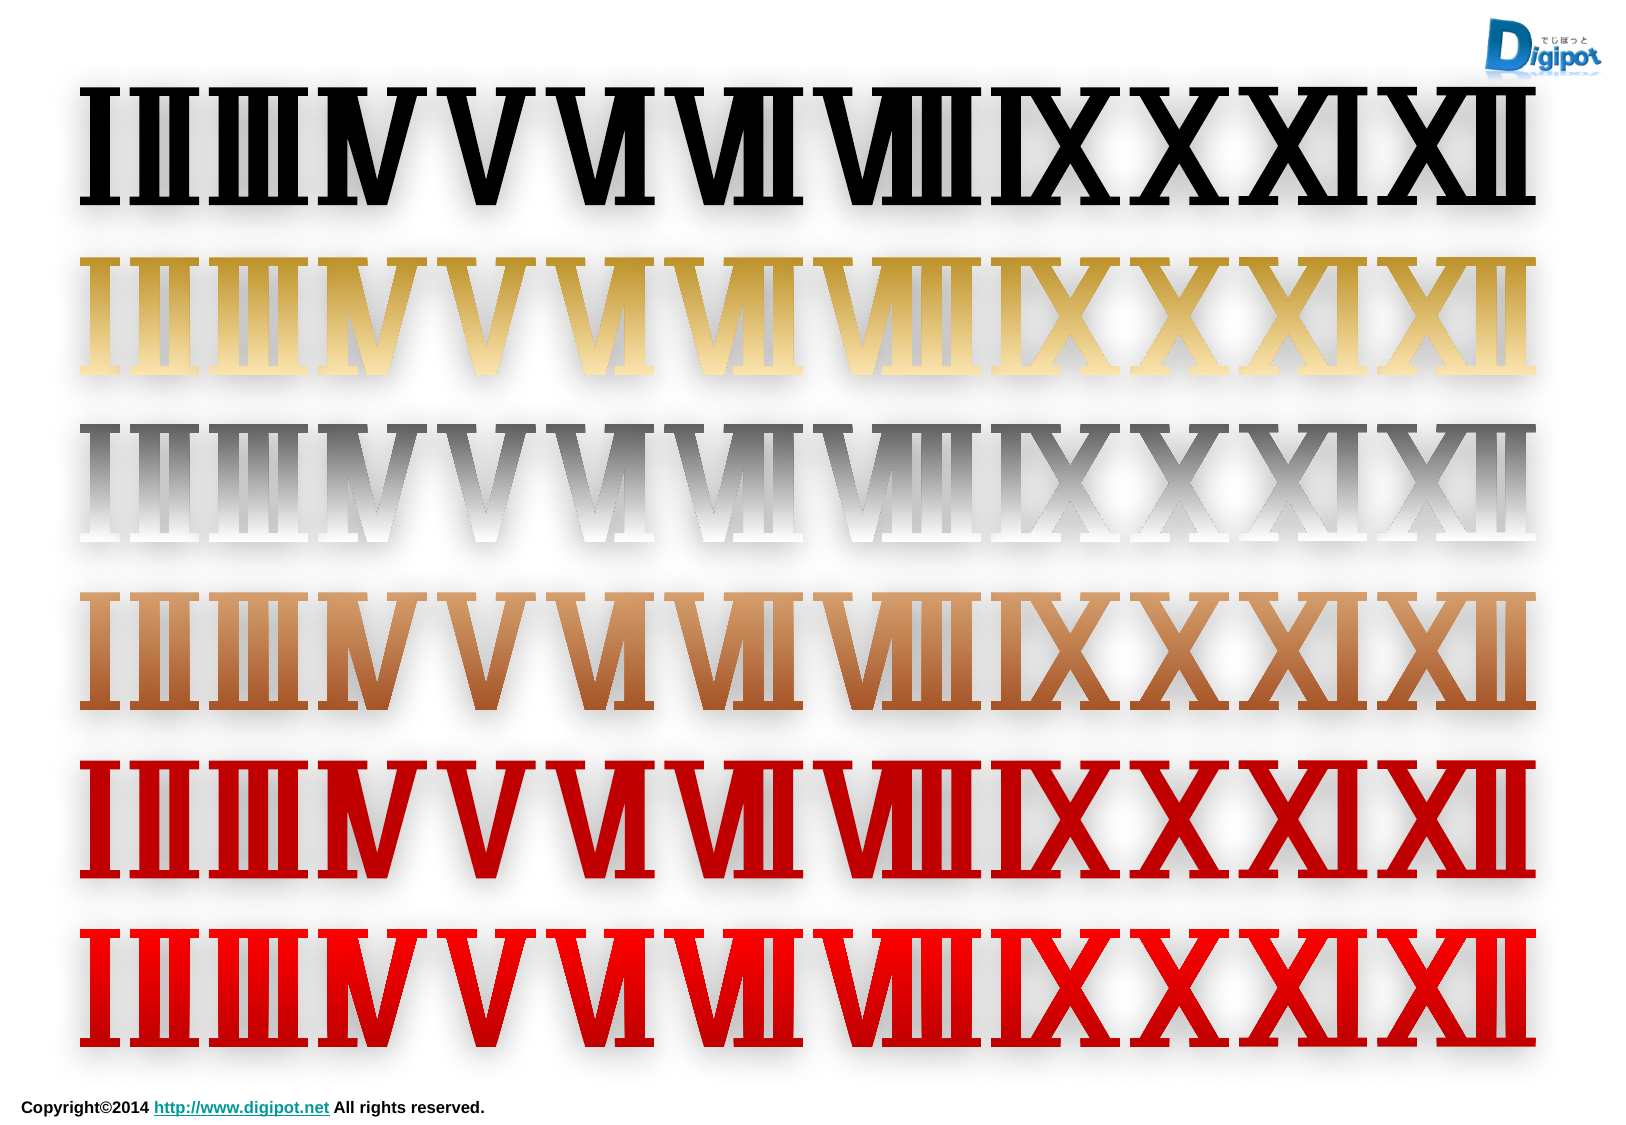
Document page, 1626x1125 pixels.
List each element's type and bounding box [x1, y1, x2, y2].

text_box [1238, 760, 1368, 879]
text_box [812, 424, 982, 542]
text_box [80, 257, 120, 376]
text_box [664, 257, 804, 376]
text_box [1237, 927, 1369, 1048]
text_box [208, 928, 309, 1048]
text_box [436, 760, 536, 879]
text_box [208, 257, 308, 376]
text_box [80, 424, 120, 542]
text_box [664, 424, 804, 542]
text_box [317, 87, 427, 206]
text_box [317, 257, 427, 376]
text_box [545, 760, 655, 879]
text_box [435, 928, 537, 1048]
text_box [664, 87, 804, 206]
text_box [1377, 257, 1536, 375]
text_box [991, 424, 1120, 542]
text_box [1377, 423, 1536, 542]
text_box [664, 592, 804, 711]
text_box [129, 257, 200, 376]
text_box [991, 257, 1120, 376]
text_box [317, 760, 427, 879]
text_box [812, 592, 982, 711]
text_box [80, 592, 120, 711]
text_box [80, 87, 120, 206]
text_box [208, 760, 308, 879]
text_box [436, 592, 536, 711]
text_box [129, 928, 200, 1048]
text_box [79, 928, 121, 1048]
text_box [208, 424, 308, 542]
text_box [545, 87, 655, 206]
text_box [1377, 592, 1536, 710]
text_box [991, 592, 1120, 711]
text_box [317, 592, 427, 711]
text_box [208, 592, 308, 711]
text_box [317, 928, 428, 1048]
text_box [812, 760, 982, 879]
picture [1485, 18, 1602, 82]
text_box [1238, 423, 1368, 542]
text_box [129, 592, 200, 711]
text_box [812, 87, 982, 206]
text_box [129, 424, 200, 542]
text_box [436, 87, 536, 206]
text_box [545, 257, 655, 376]
text_box [1129, 760, 1229, 879]
text_box [208, 87, 308, 206]
text_box [664, 760, 804, 879]
text_box [129, 87, 200, 206]
text_box [812, 928, 982, 1048]
text_box [1128, 928, 1230, 1048]
text_box [1377, 760, 1536, 879]
text_box [436, 424, 536, 542]
text_box [544, 928, 656, 1048]
text_box [1129, 257, 1229, 376]
text_box [1129, 87, 1229, 206]
text_box [991, 87, 1120, 206]
text_box [545, 424, 655, 542]
text_box [80, 760, 120, 879]
text_box [991, 760, 1120, 879]
text_box [812, 257, 982, 376]
text_box [1376, 927, 1537, 1048]
text_box [990, 928, 1121, 1048]
text_box [663, 928, 804, 1048]
text_box [129, 760, 200, 879]
text_box [436, 257, 536, 376]
text_box [1129, 592, 1229, 711]
text_box [1129, 424, 1229, 542]
text_box [1238, 86, 1368, 205]
text_box [1377, 86, 1536, 205]
text_box [545, 592, 655, 711]
text_box [317, 424, 427, 542]
text_box [1238, 592, 1368, 710]
text_box [1238, 257, 1368, 375]
